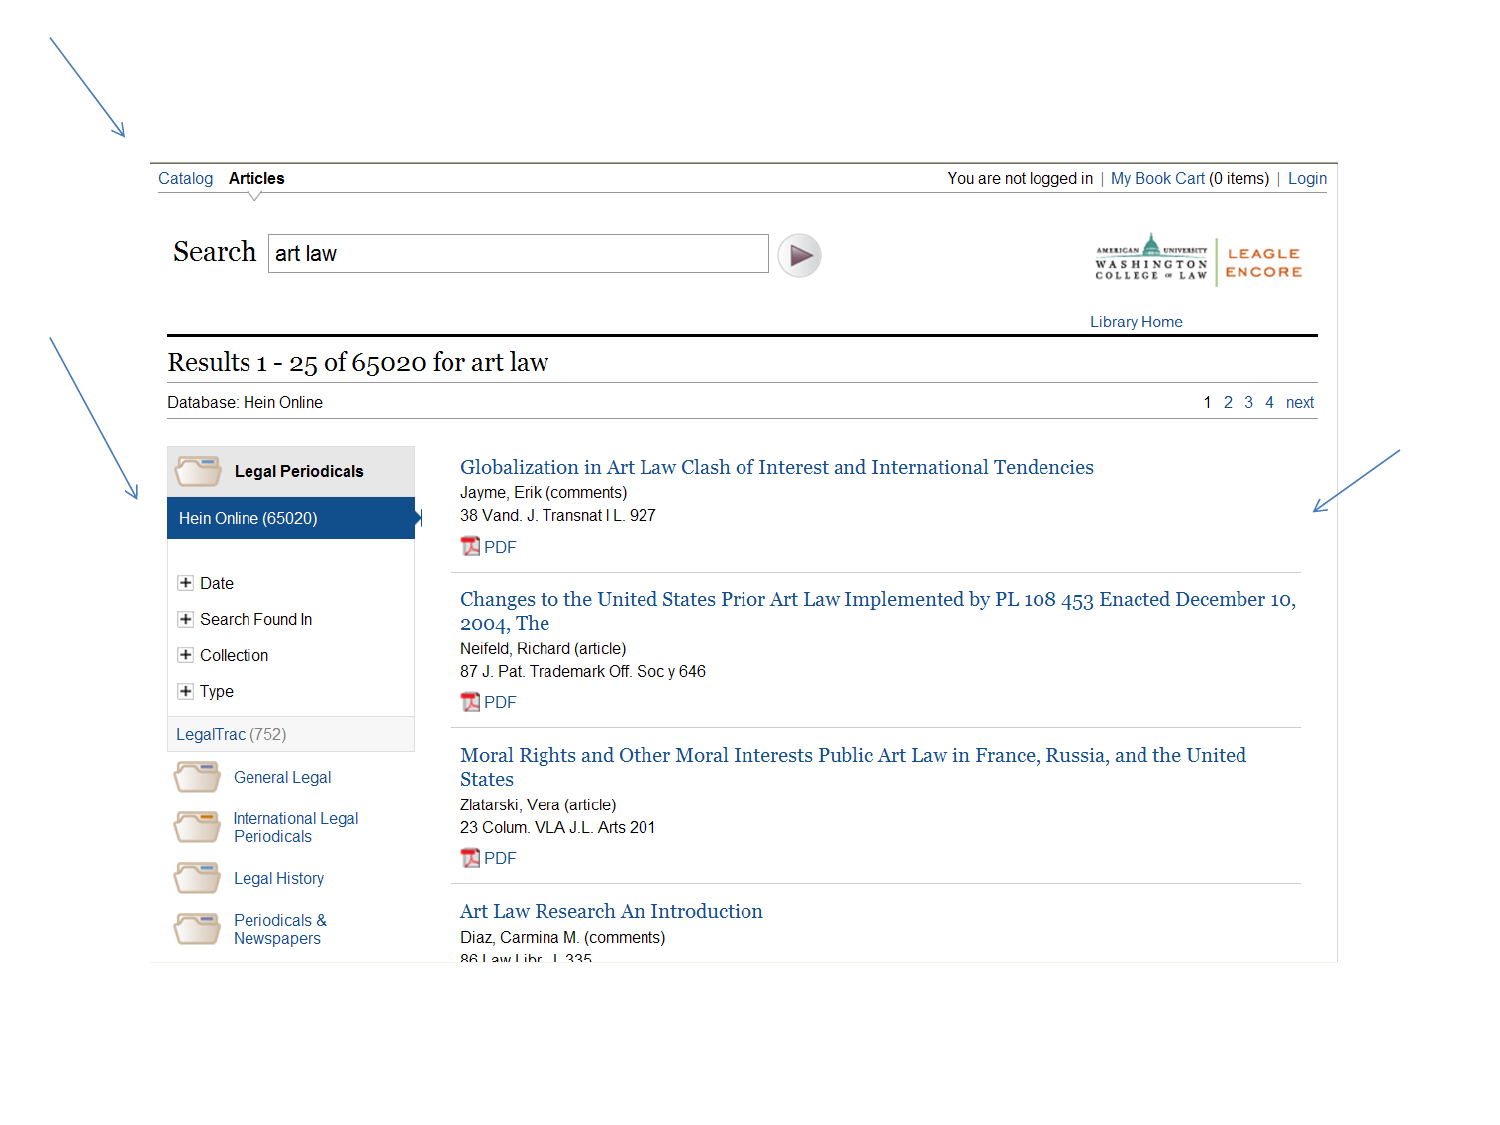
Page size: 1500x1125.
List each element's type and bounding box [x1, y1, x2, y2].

text_box [49, 37, 126, 138]
text_box [49, 337, 138, 501]
text_box [1312, 449, 1401, 513]
picture [149, 162, 1338, 963]
